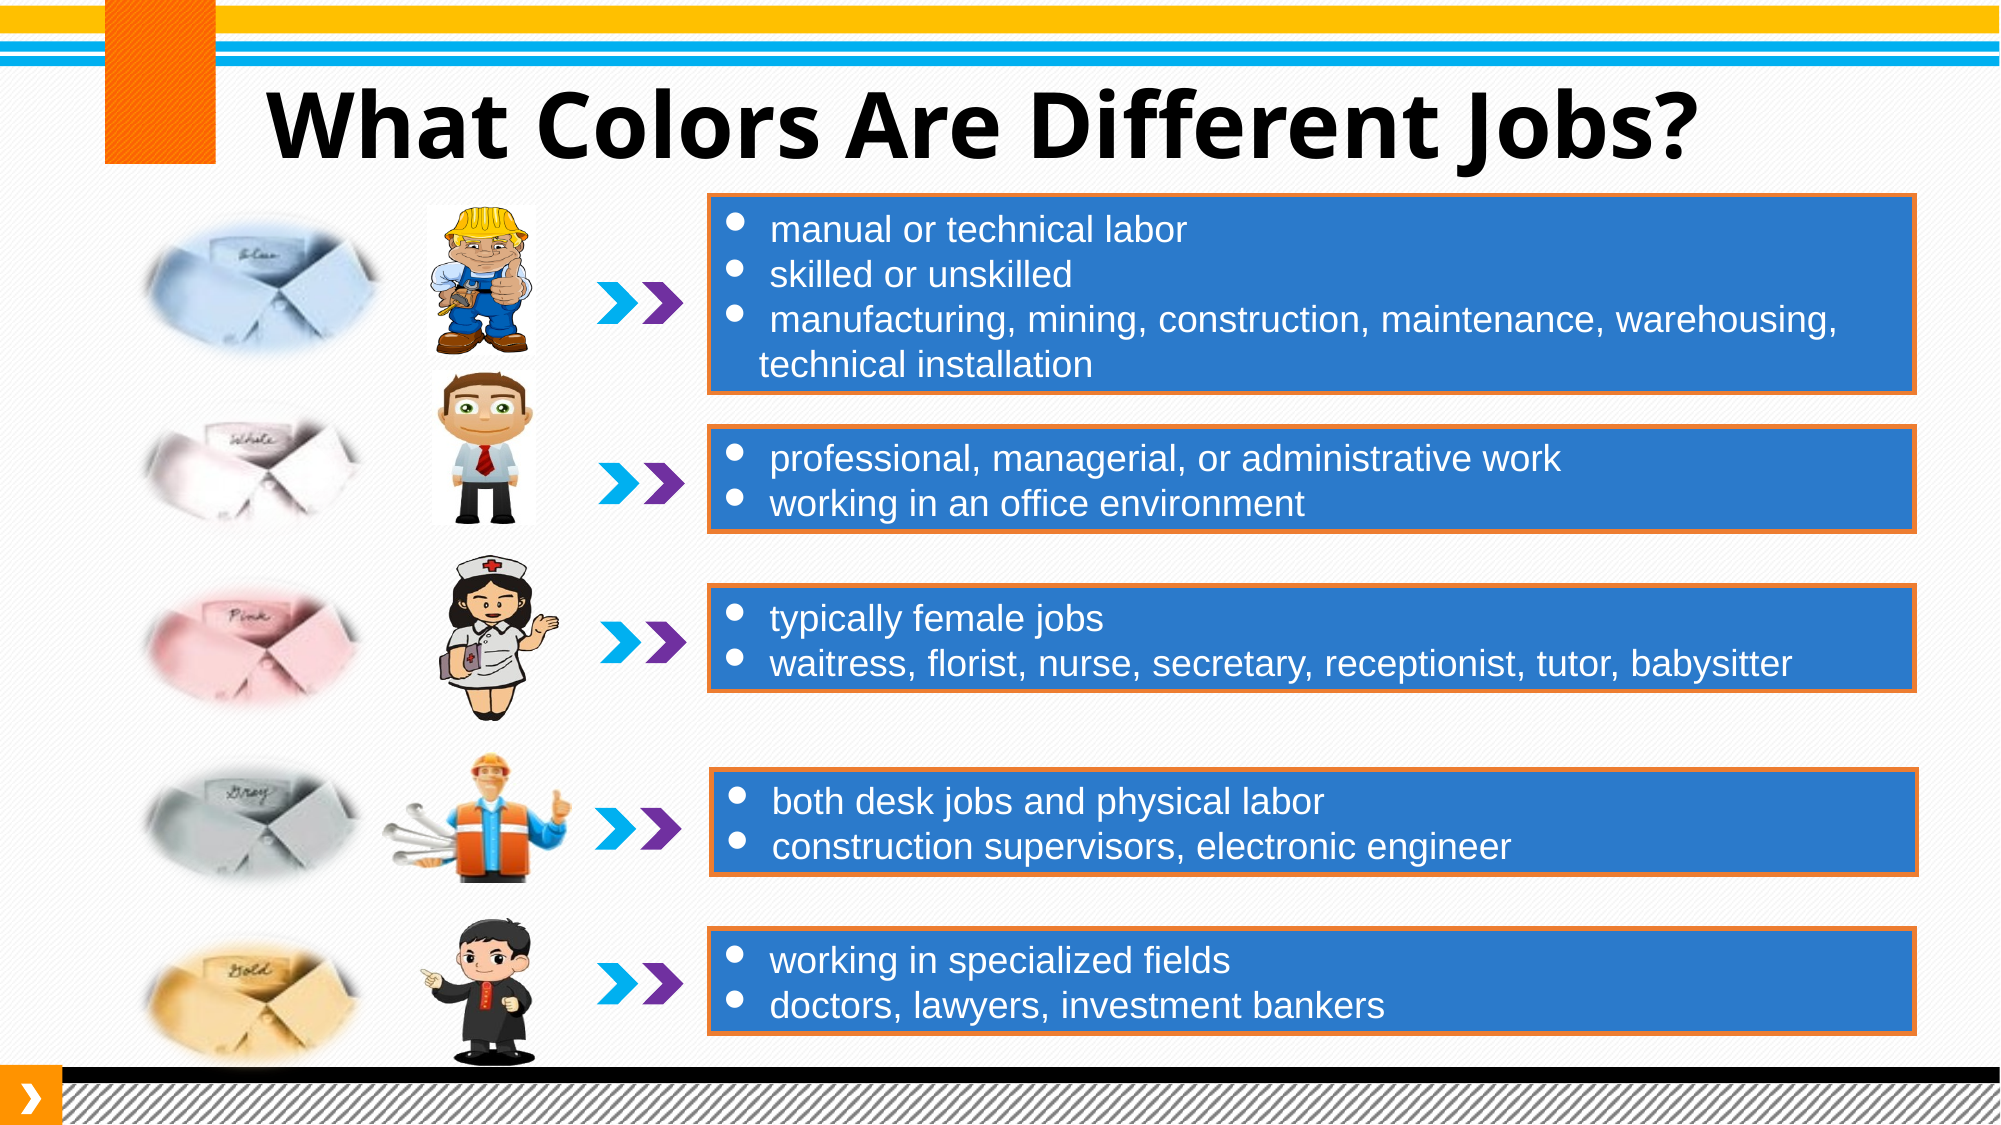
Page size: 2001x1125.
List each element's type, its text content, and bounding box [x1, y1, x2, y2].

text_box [594, 807, 682, 850]
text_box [596, 962, 684, 1005]
text_box working in specialized fields doctors, lawyers, investment bankers [708, 928, 1915, 1034]
text_box manual or technical labor skilled or unskilled manufacturing, mining, construction, maintenance, warehousing, technical installation [708, 195, 1915, 393]
title What Colors Are Different Jobs? [251, 72, 1835, 197]
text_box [599, 621, 687, 664]
text_box typically female jobs waitress, florist, nurse, secretary, receptionist, tutor, babysitter [708, 585, 1915, 692]
text_box professional, managerial, or administrative work working in an office environment [708, 426, 1915, 532]
text_box both desk jobs and physical labor construction supervisors, electronic engineer [711, 769, 1918, 875]
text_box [596, 281, 684, 325]
picture [0, 0, 2001, 1125]
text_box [597, 462, 686, 505]
